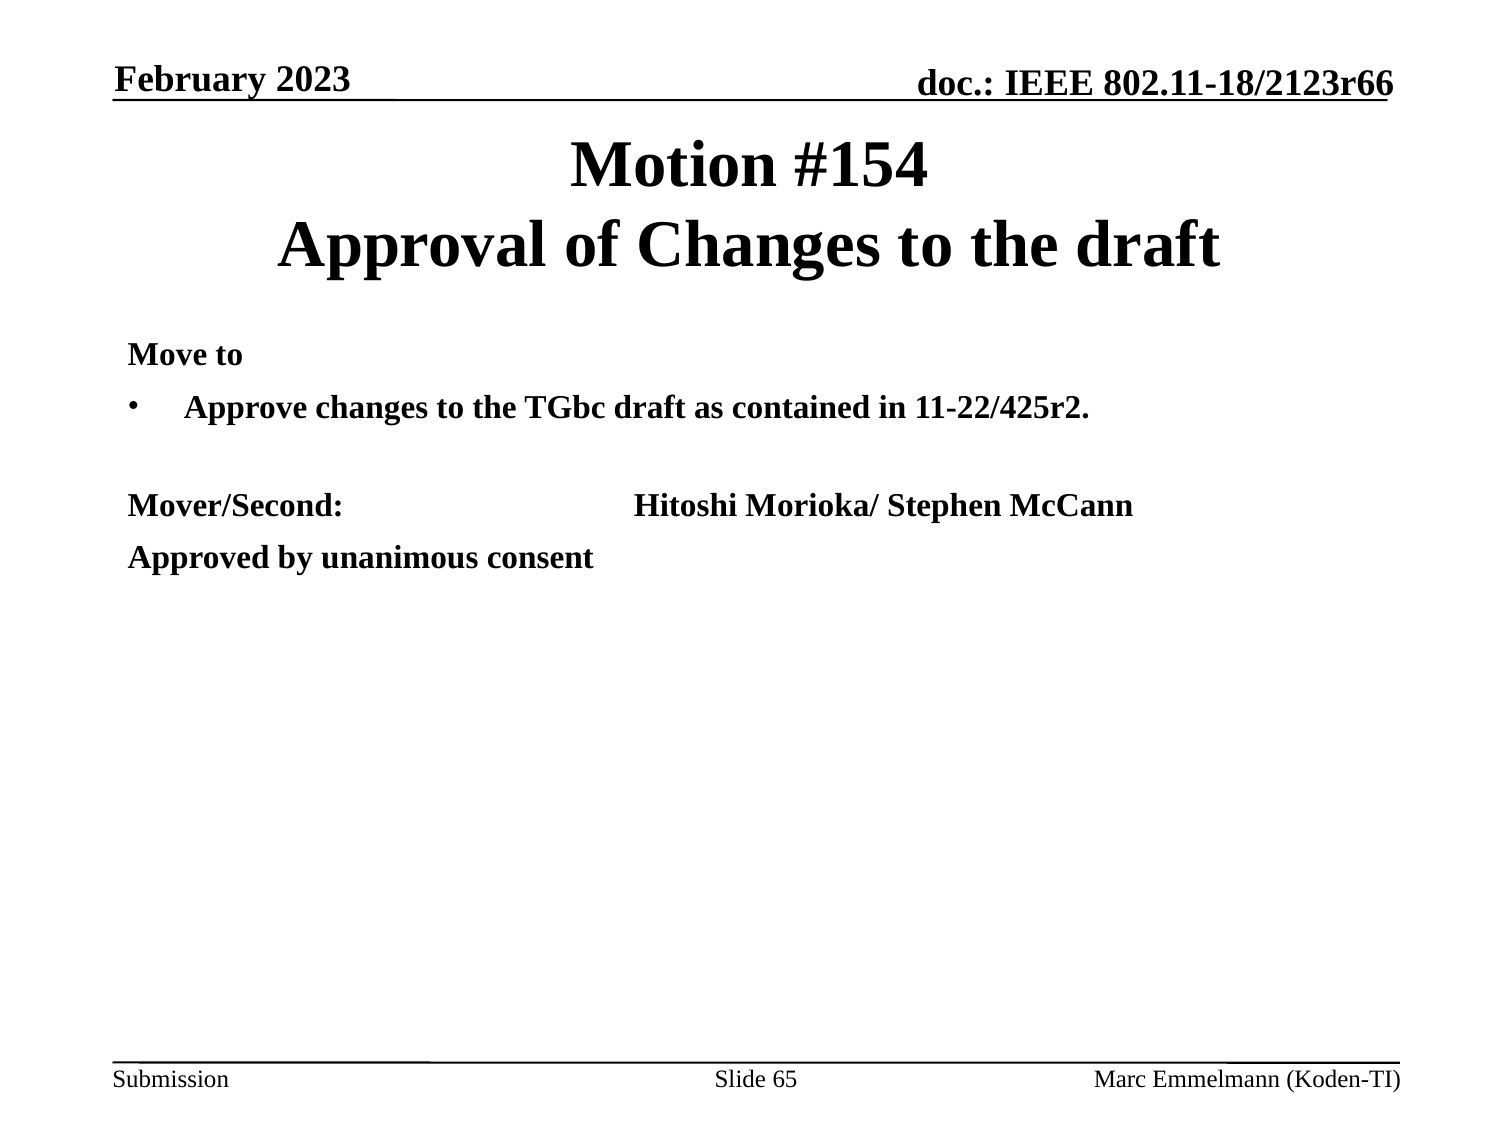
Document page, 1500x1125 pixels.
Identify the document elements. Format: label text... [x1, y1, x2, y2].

title Motion #154 Approval of Changes to the draft [112, 112, 1388, 288]
footer Marc Emmelmann (Koden-TI) [878, 1061, 1402, 1093]
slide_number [114, 54, 423, 100]
slide_number Slide 65 [712, 1061, 800, 1123]
list Move to Approve changes to the TGbc draft as contained in 11-22/425r2. Mover/Second: Hitoshi Morioka/ Stephen McCann Approved by unanimous consent [112, 324, 1388, 1000]
